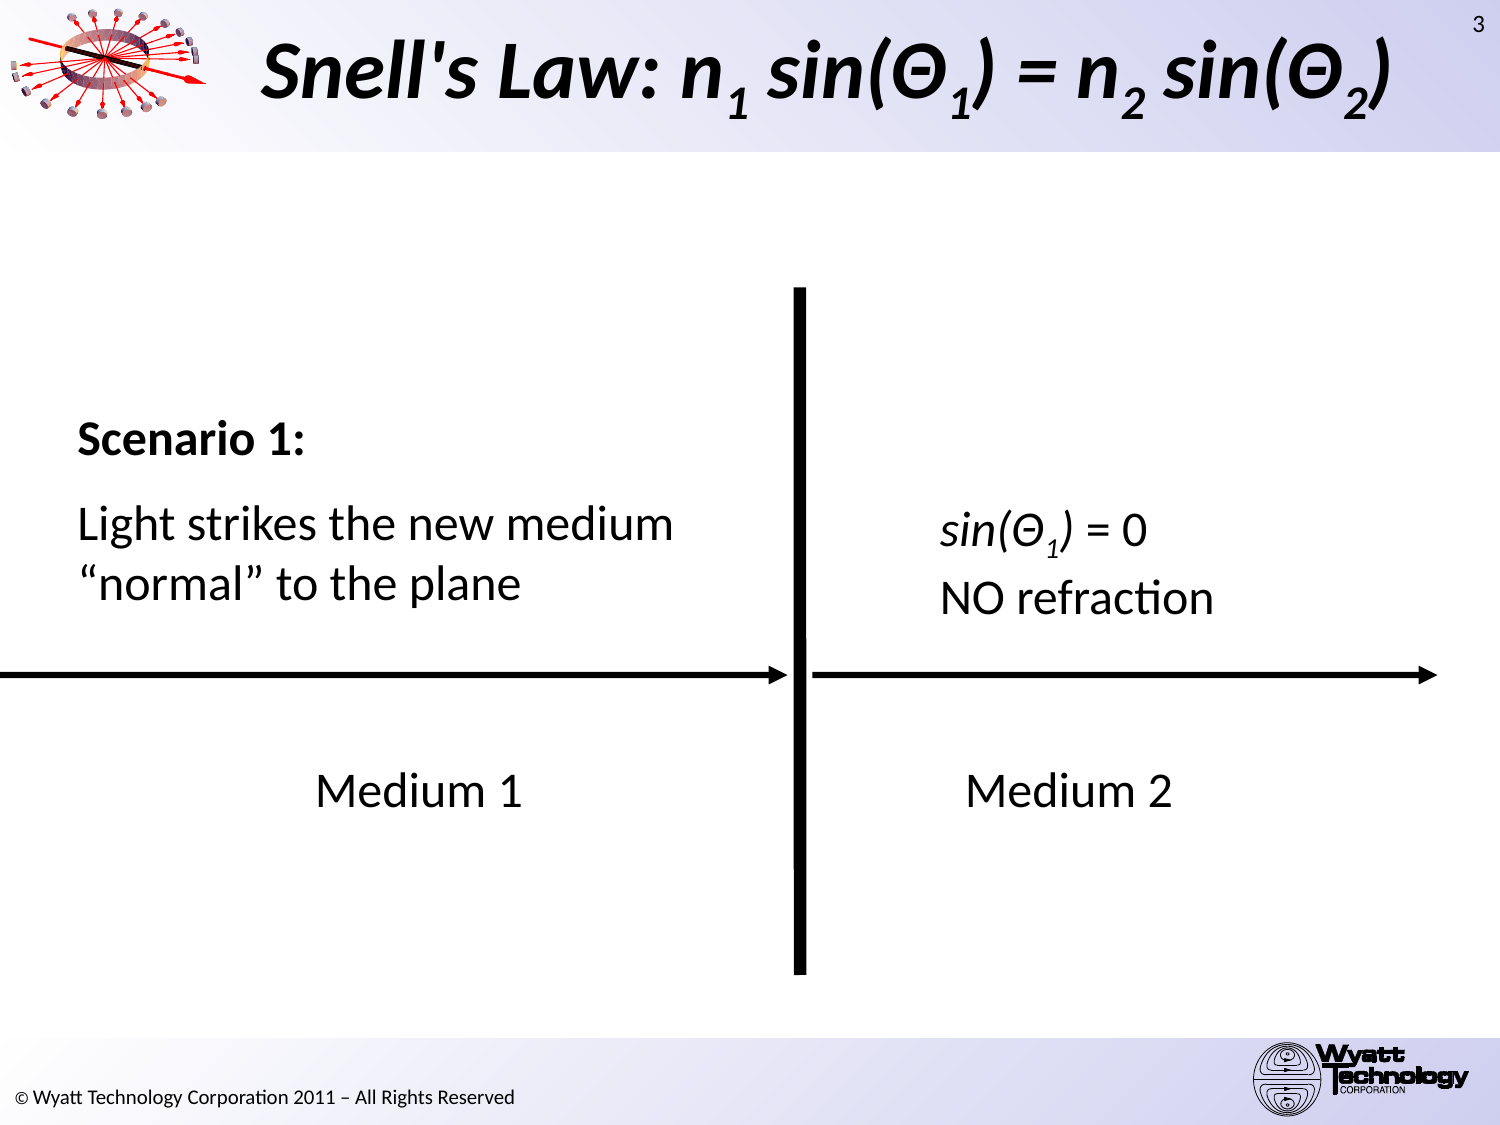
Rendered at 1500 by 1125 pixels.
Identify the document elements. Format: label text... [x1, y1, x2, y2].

text_box [812, 668, 1438, 682]
text_box Scenario 1: Light strikes the new medium “normal” to the plane [62, 397, 713, 618]
text_box Medium 2 [950, 749, 1225, 825]
text_box [0, 668, 788, 682]
text_box sin(Θ1) = 0 NO refraction [924, 488, 1425, 632]
text_box Medium 1 [300, 749, 563, 825]
title Snell's Law: n1 sin(Θ1) = n2 sin(Θ2) [217, 25, 1438, 120]
